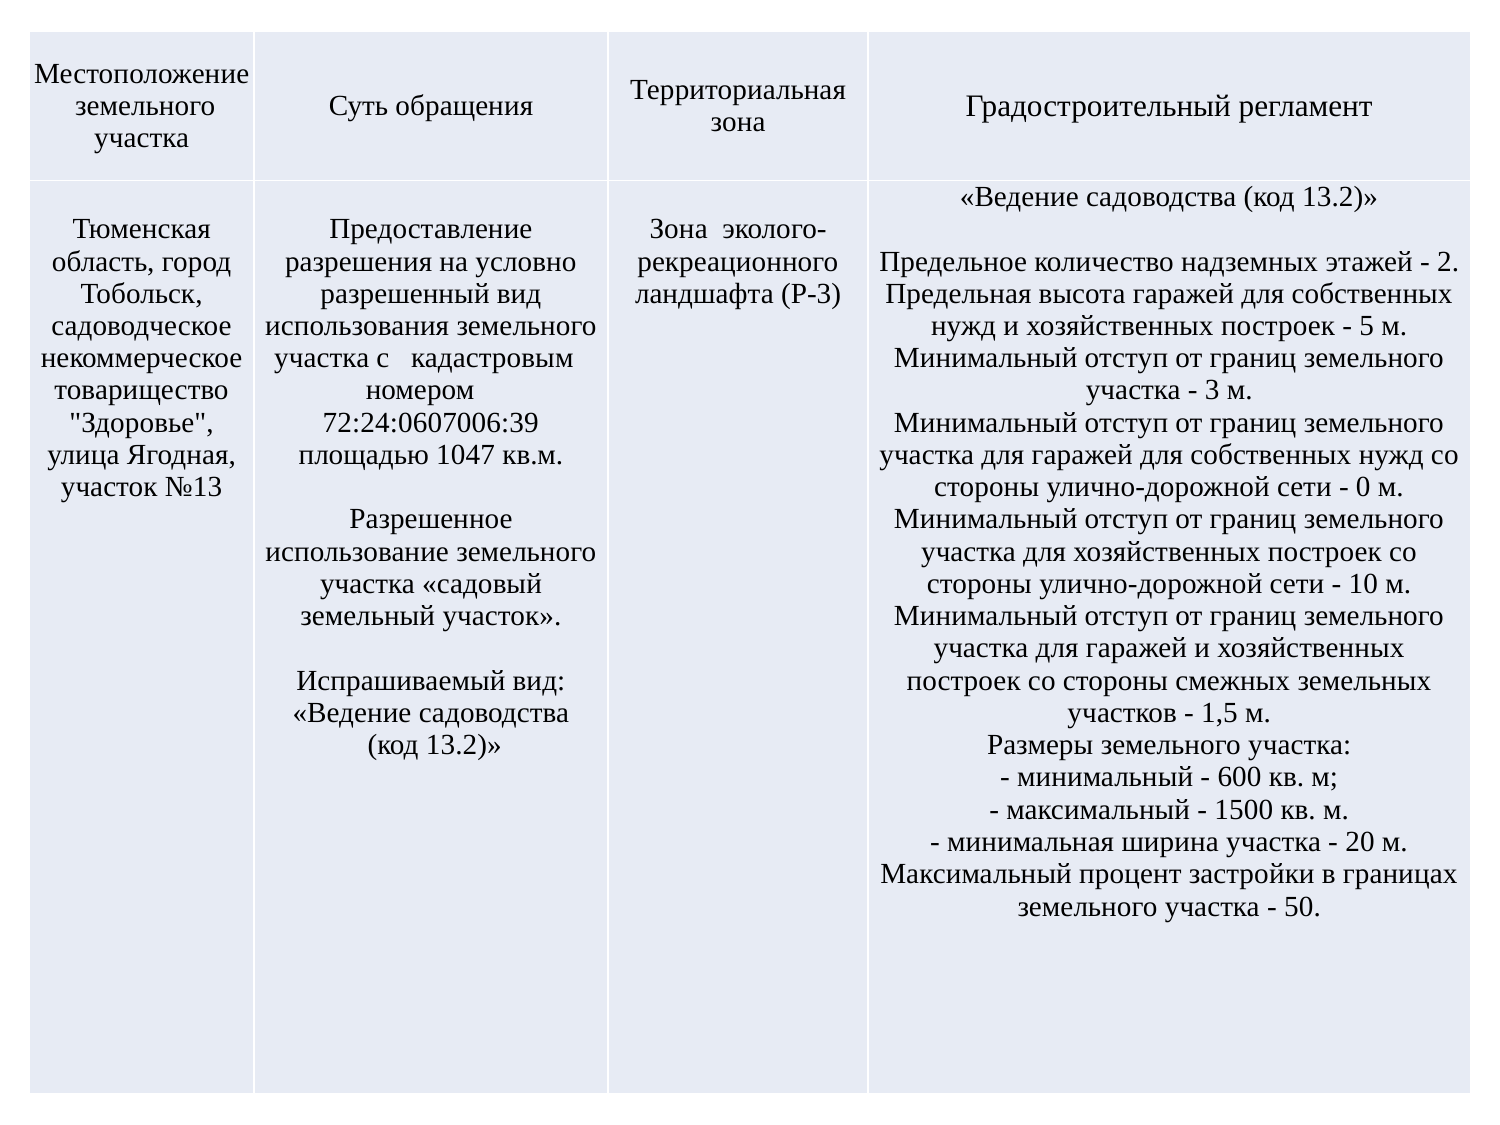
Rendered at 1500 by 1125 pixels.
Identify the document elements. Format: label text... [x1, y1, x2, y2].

table_header Местоположение земельного участка [30, 32, 253, 180]
table_cell Тюменская область, город Тобольск, садоводческое некоммерческое товарищество "Здоровье", улица Ягодная, участок №13 [30, 181, 253, 1093]
table_cell Предоставление разрешения на условно разрешенный вид использования земельного участка с кадастровым номером 72:24:0607006:39 площадью 1047 кв.м. Разрешенное использование земельного участка «садовый земельный участок». Испрашиваемый вид: «Ведение садоводства (код 13.2)» [255, 181, 607, 1093]
table_header Суть обращения [255, 32, 607, 180]
table_header Градостроительный регламент [869, 32, 1470, 180]
table_header Территориальная зона [609, 32, 867, 180]
table_cell «Ведение садоводства (код 13.2)» Предельное количество надземных этажей - 2. Предельная высота гаражей для собственных нужд и хозяйственных построек - 5 м. Минимальный отступ от границ земельного участка - 3 м. Минимальный отступ от границ земельного участка для гаражей для собственных нужд со стороны улично-дорожной сети - 0 м. Минимальный отступ от границ земельного участка для хозяйственных построек со стороны улично-дорожной сети - 10 м. Минимальный отступ от границ земельного участка для гаражей и хозяйственных построек со стороны смежных земельных участков - 1,5 м. Размеры земельного участка: - минимальный - 600 кв. м; - максимальный - 1500 кв. м. - минимальная ширина участка - 20 м. Максимальный процент застройки в границах земельного участка - 50. [869, 181, 1470, 1093]
table_cell Зона эколого-рекреационного ландшафта (Р-3) [609, 181, 867, 1093]
